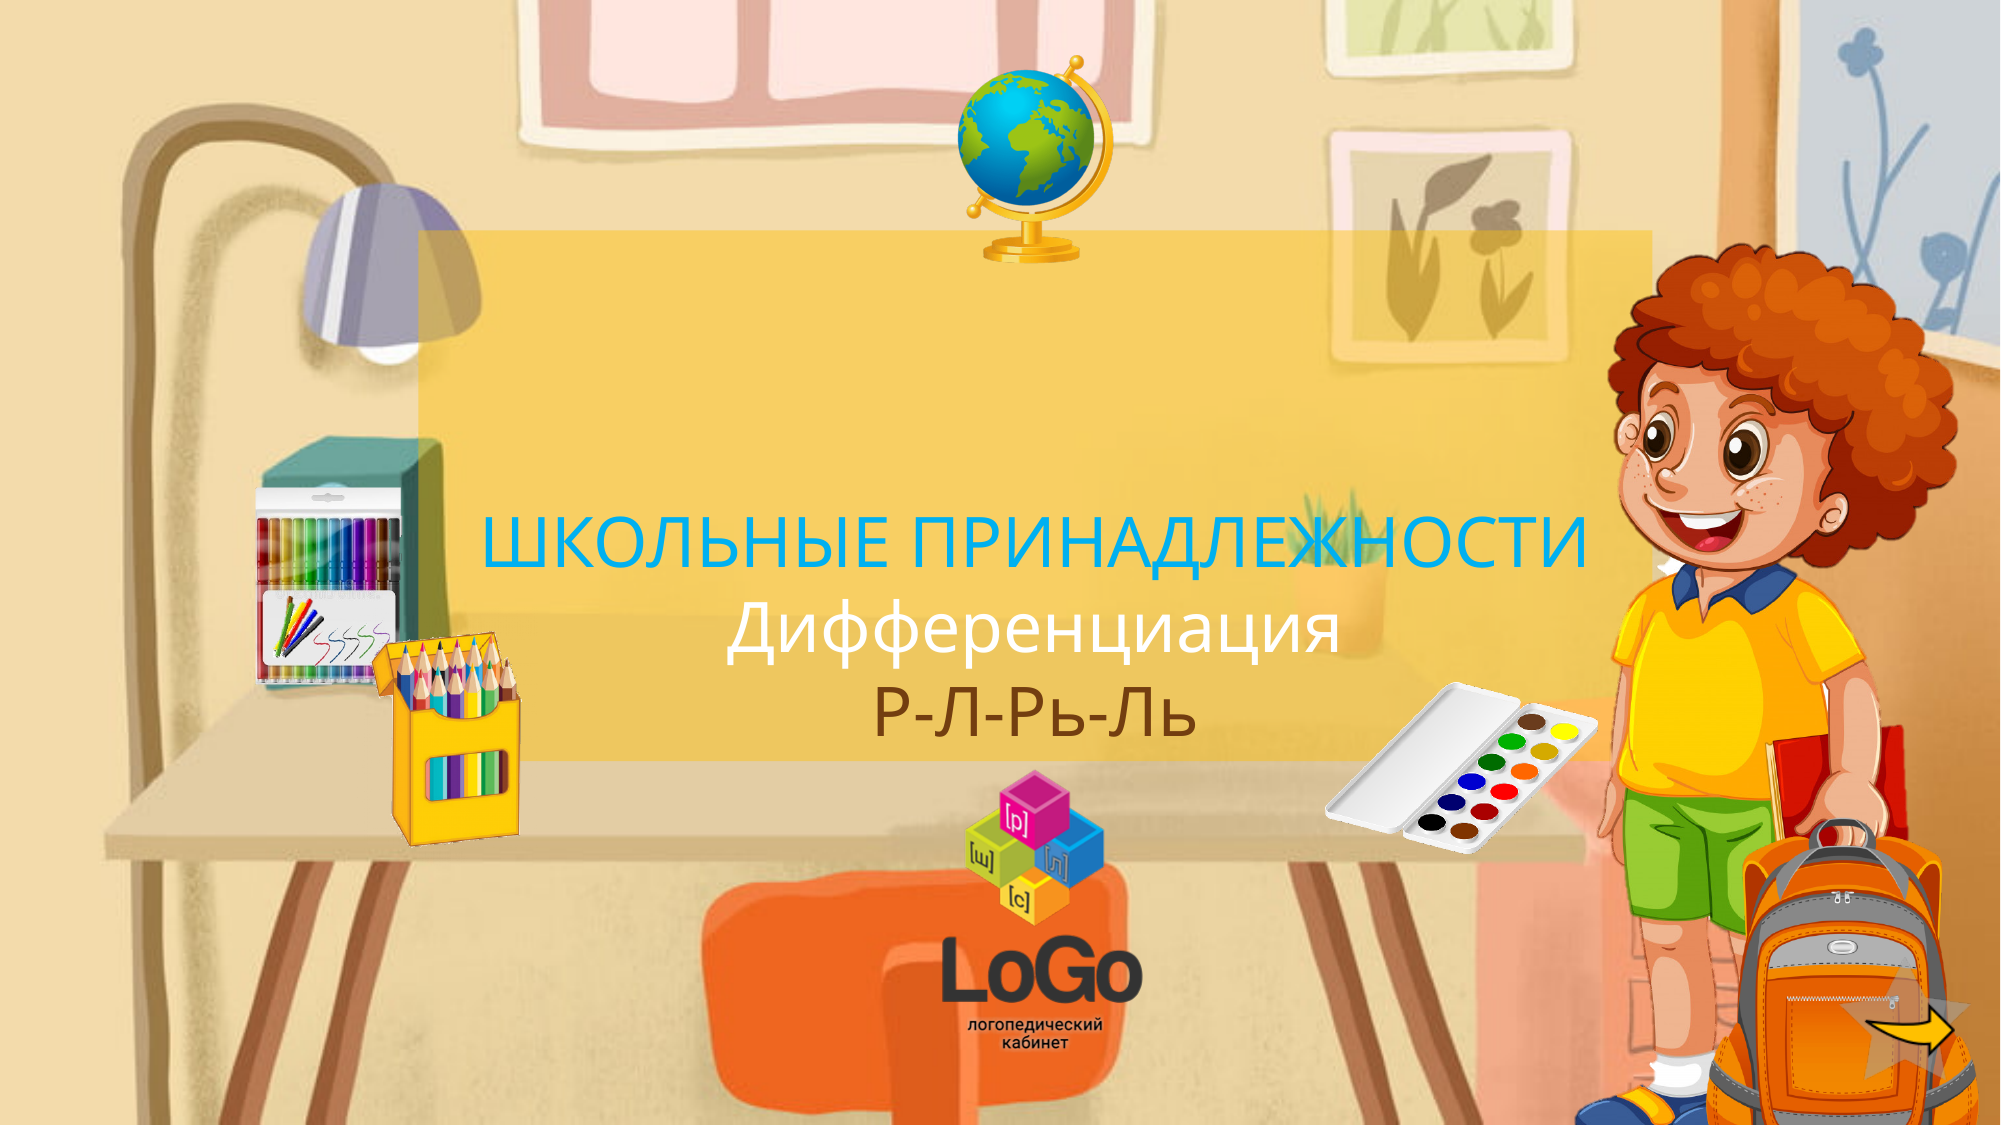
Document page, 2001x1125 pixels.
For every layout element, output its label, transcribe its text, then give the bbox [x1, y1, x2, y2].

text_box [192, 453, 463, 724]
picture [0, 0, 2001, 1125]
title ШКОЛЬНЫЕ ПРИНАДЛЕЖНОСТИ Дифференциация Р-Л-Рь-Ль [418, 230, 1563, 762]
picture [1839, 957, 1971, 1080]
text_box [1563, 230, 1979, 1125]
